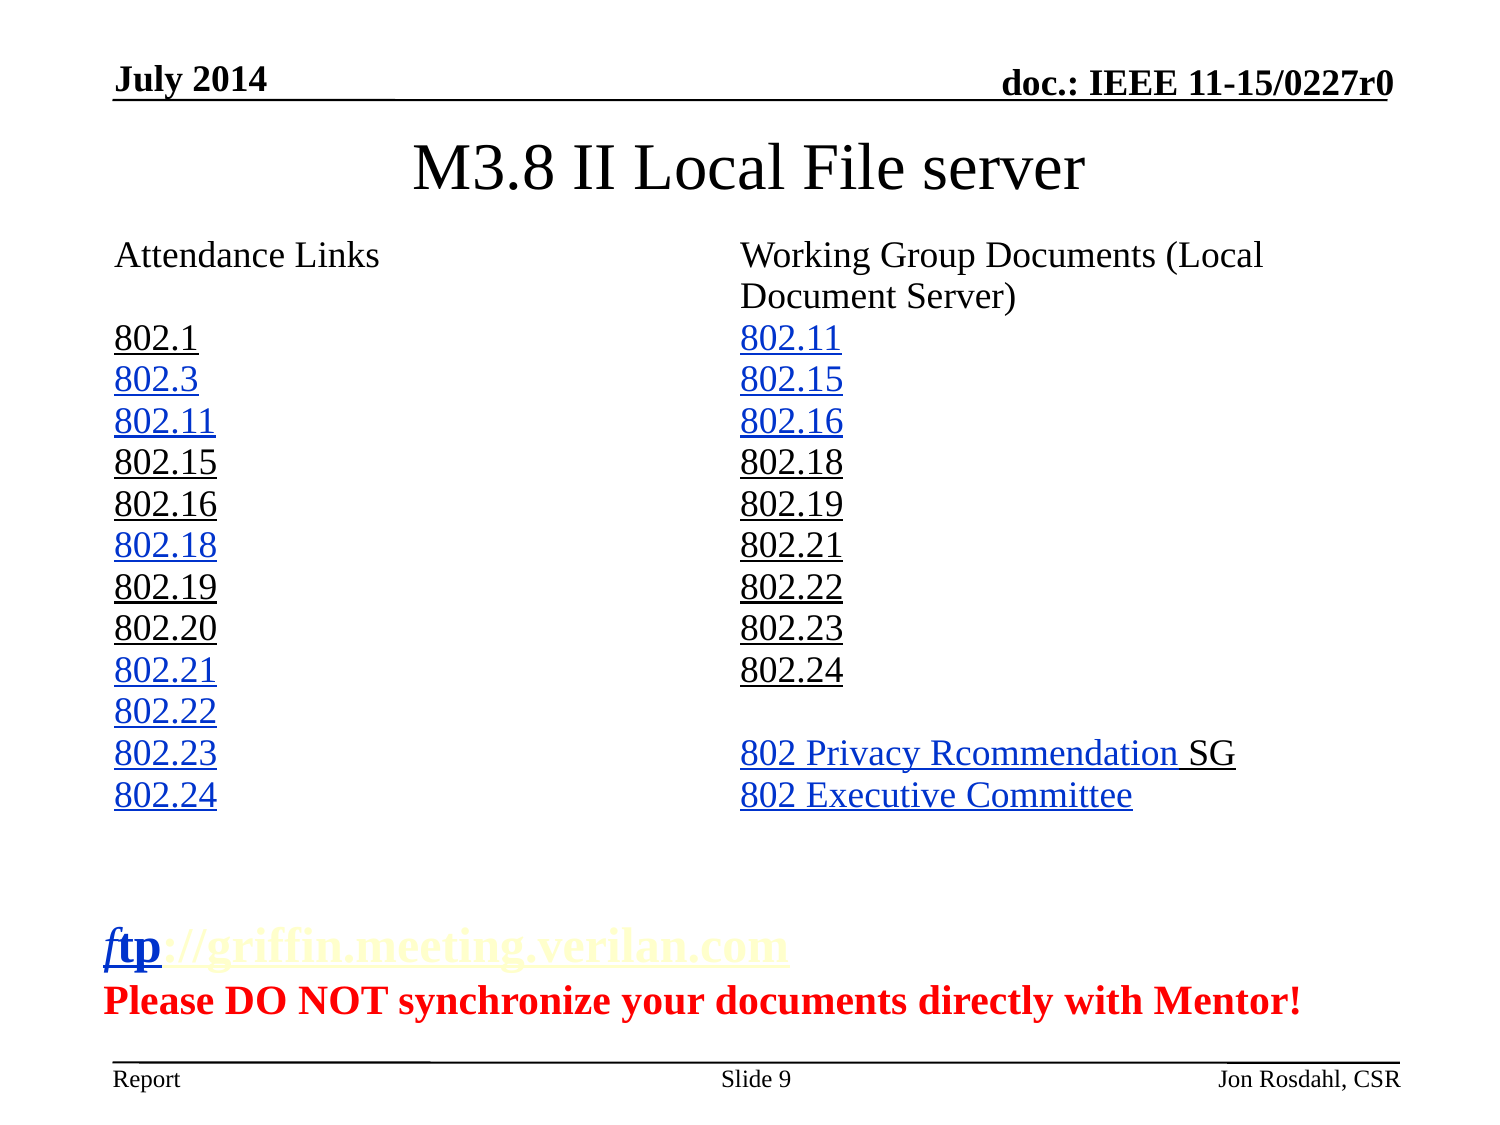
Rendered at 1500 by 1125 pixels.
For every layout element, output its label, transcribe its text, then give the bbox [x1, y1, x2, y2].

table_header Working Group Documents (Local Document Server) 802.11 802.15 802.16 802.18 802.19 802.21 802.22 802.23 802.24 802 Privacy Rcommendation SG 802 Executive Committee [738, 232, 1364, 870]
table_header Attendance Links 802.1 802.3 802.11 802.15 802.16 802.18 802.19 802.20 802.21 802.22 802.23 802.24 [112, 232, 738, 870]
text_box ftp://griffin.meeting.verilan.com Please DO NOT synchronize your documents directly with Mentor! [88, 905, 1424, 1030]
title M3.8 II Local File server [112, 112, 1388, 213]
slide_number Slide 9 [712, 1061, 800, 1123]
footer Jon Rosdahl, CSR [878, 1061, 1402, 1093]
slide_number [114, 54, 423, 100]
